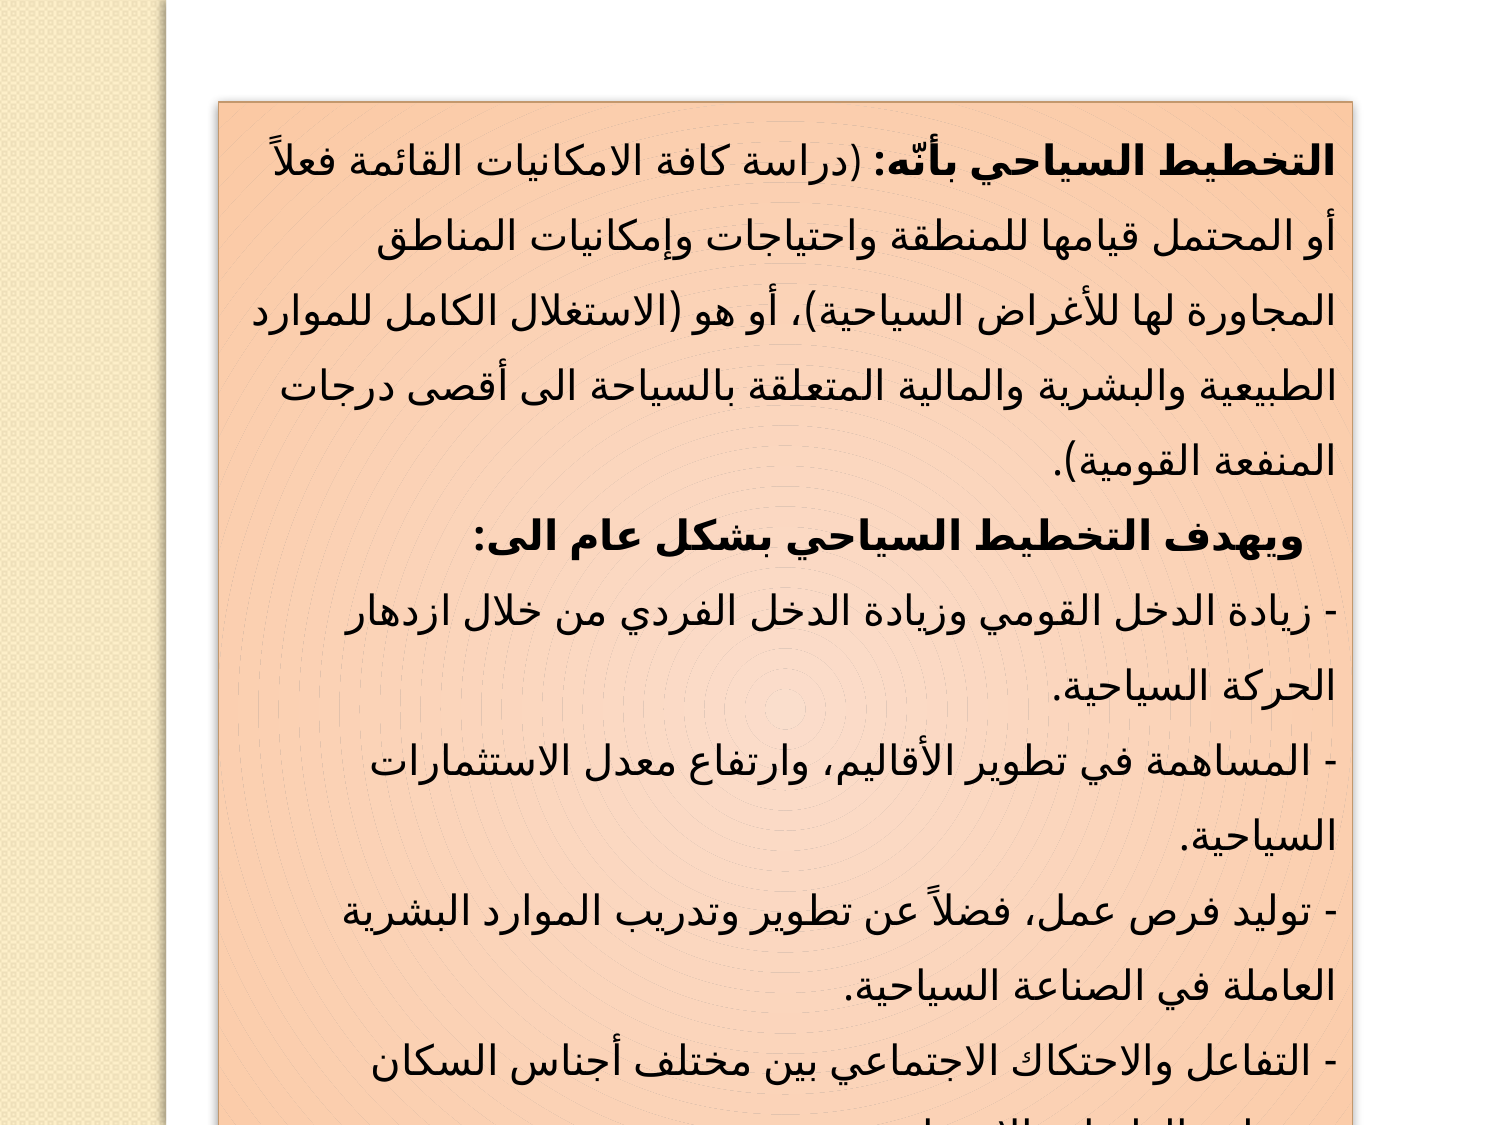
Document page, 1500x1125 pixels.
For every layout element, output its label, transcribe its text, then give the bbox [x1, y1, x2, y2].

text_box التخطيط السياحي بأنّه: (دراسة كافة الامكانيات القائمة فعلاً أو المحتمل قيامها للمنطقة واحتياجات وإمكانيات المناطق المجاورة لها للأغراض السياحية)، أو هو (الاستغلال الكامل للموارد الطبيعية والبشرية والمالية المتعلقة بالسياحة الى أقصى درجات المنفعة القومية). ويهدف التخطيط السياحي بشكل عام الى: - زيادة الدخل القومي وزيادة الدخل الفردي من خلال ازدهار الحركة السياحية. - المساهمة في تطوير الأقاليم، وارتفاع معدل الاستثمارات السياحية. - توليد فرص عمل، فضلاً عن تطوير وتدريب الموارد البشرية العاملة في الصناعة السياحية. - التفاعل والاحتكاك الاجتماعي بين مختلف أجناس السكان ومختلف الطبقات الاجتماعية. - الحفاظ على المقومات الطبيعية وصيانتها، فضلاً عن صيانة المناطق الآثارية والتراثية. [218, 101, 1353, 1125]
